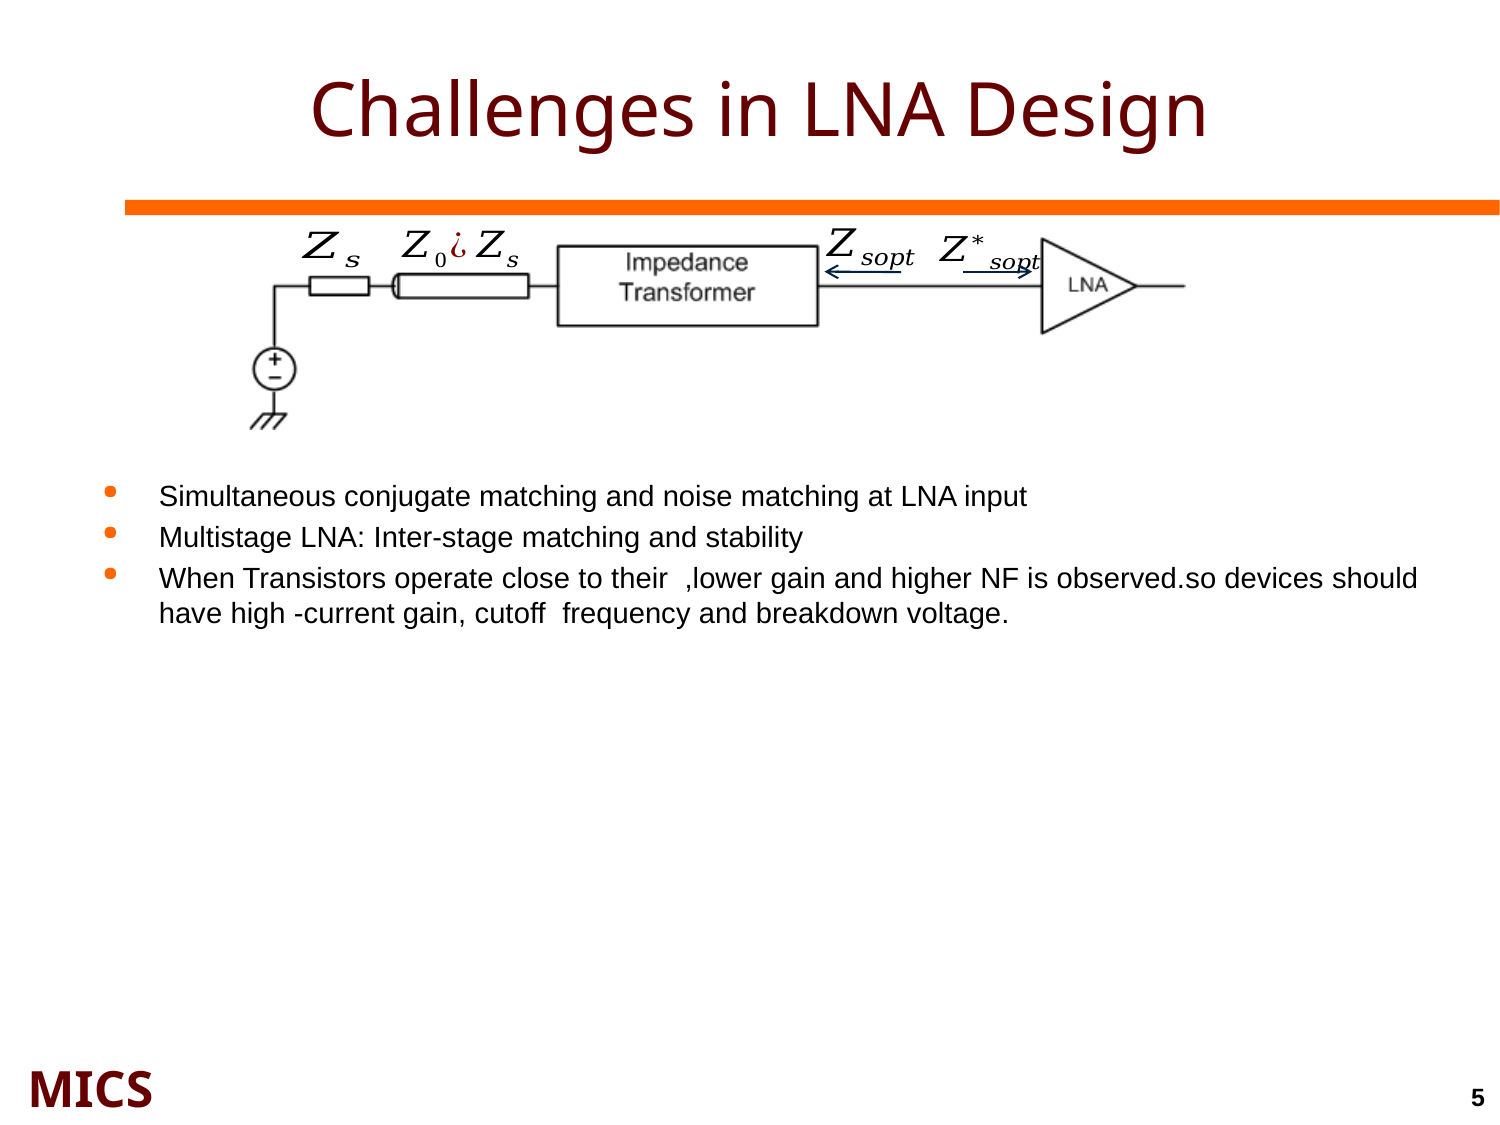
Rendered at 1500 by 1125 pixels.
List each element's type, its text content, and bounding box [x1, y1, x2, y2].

picture [249, 237, 1187, 431]
slide_number 5 [1425, 1067, 1500, 1125]
title Challenges in LNA Design [112, 12, 1388, 201]
